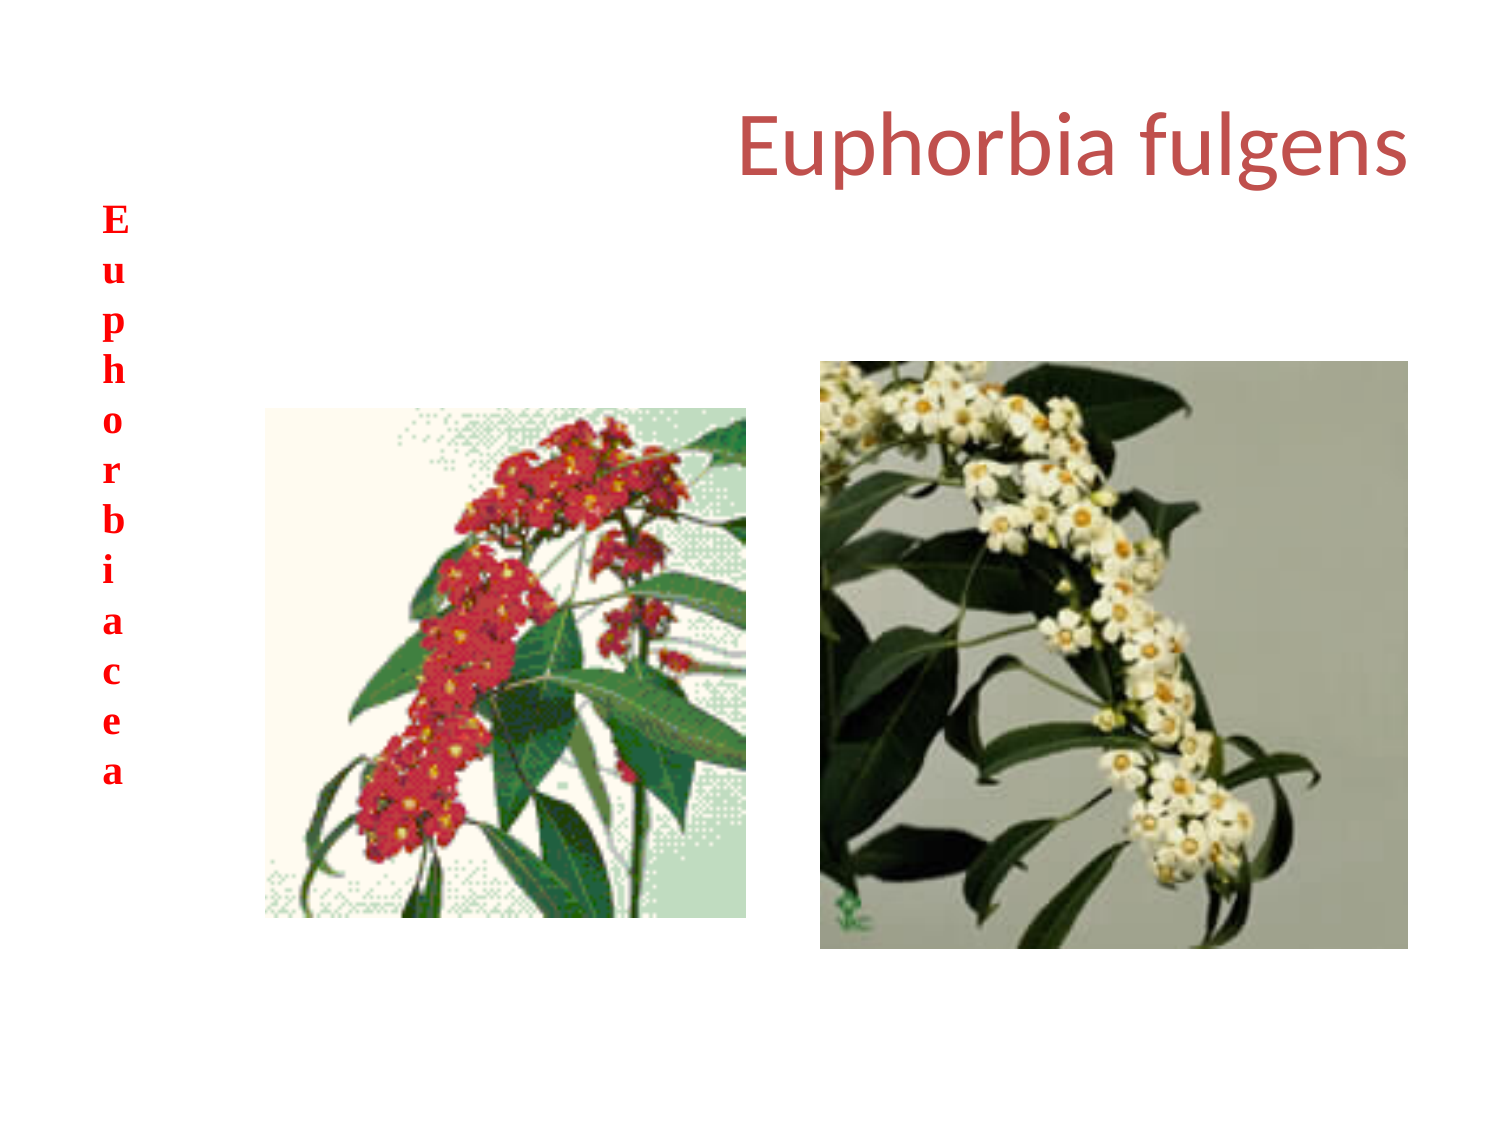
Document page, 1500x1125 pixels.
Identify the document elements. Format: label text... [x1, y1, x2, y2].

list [820, 361, 1408, 949]
title Euphorbia fulgens [75, 45, 1425, 233]
text_box Euphorbi acea [87, 184, 150, 800]
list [265, 408, 747, 918]
